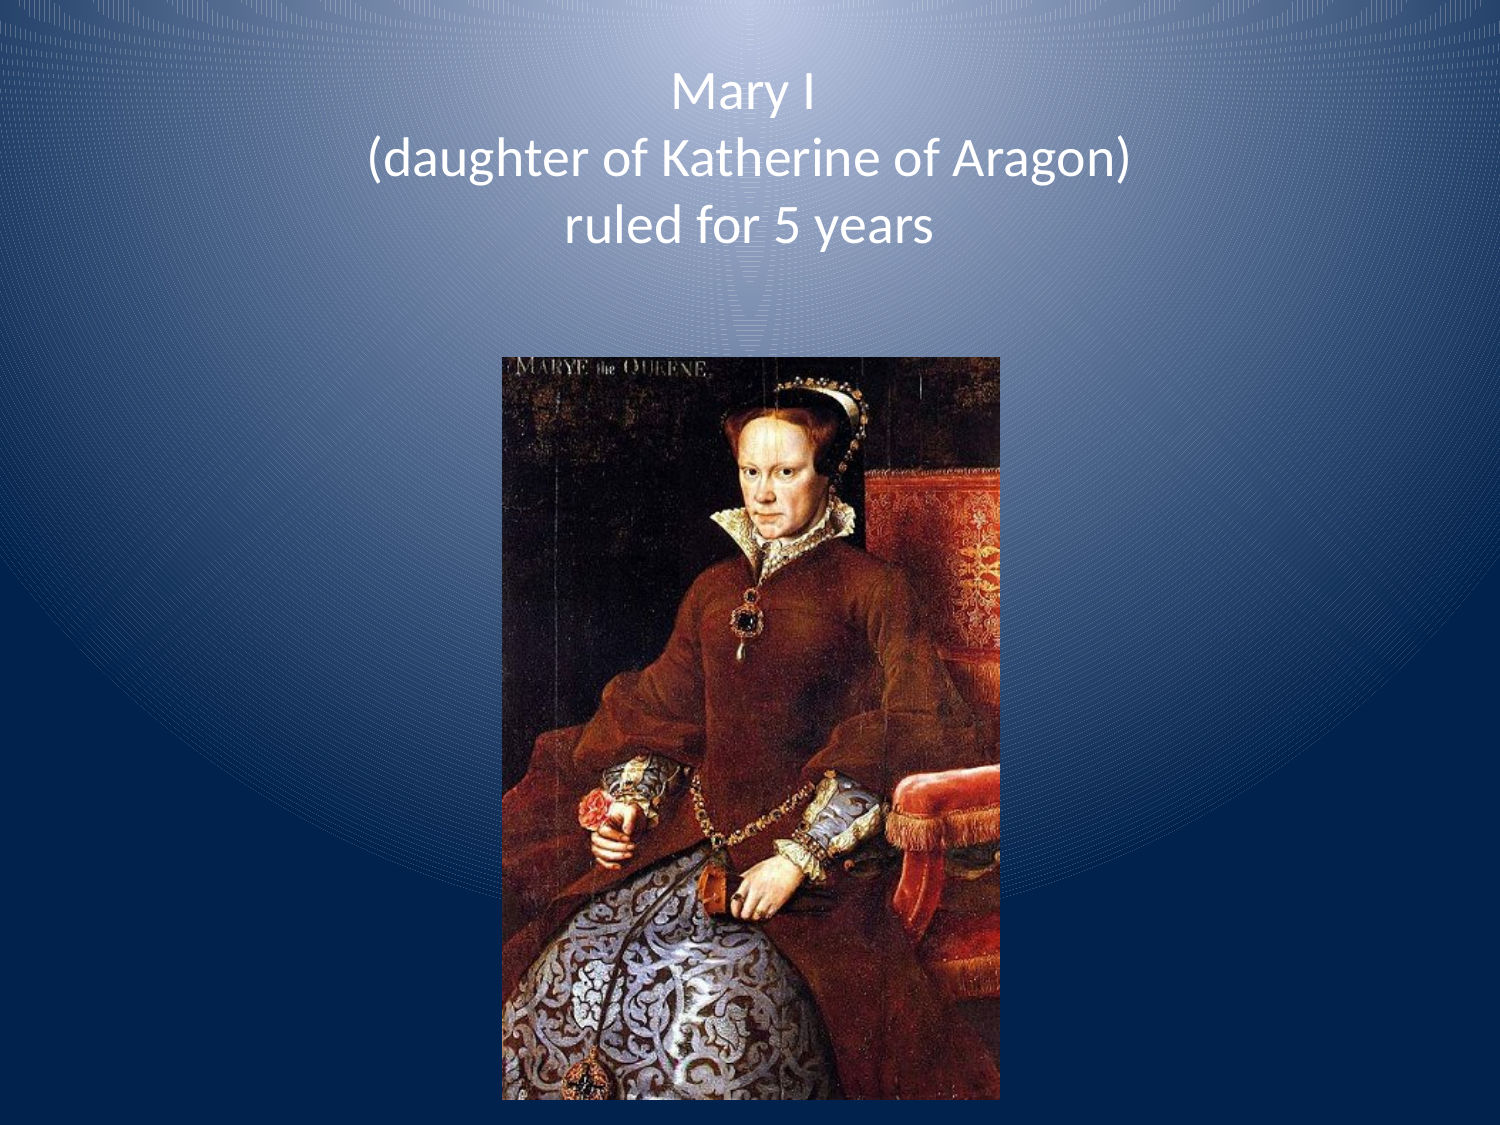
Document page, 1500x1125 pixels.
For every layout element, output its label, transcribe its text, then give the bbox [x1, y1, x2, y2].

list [501, 357, 1001, 1101]
title Mary I (daughter of Katherine of Aragon) ruled for 5 years [75, 45, 1425, 263]
